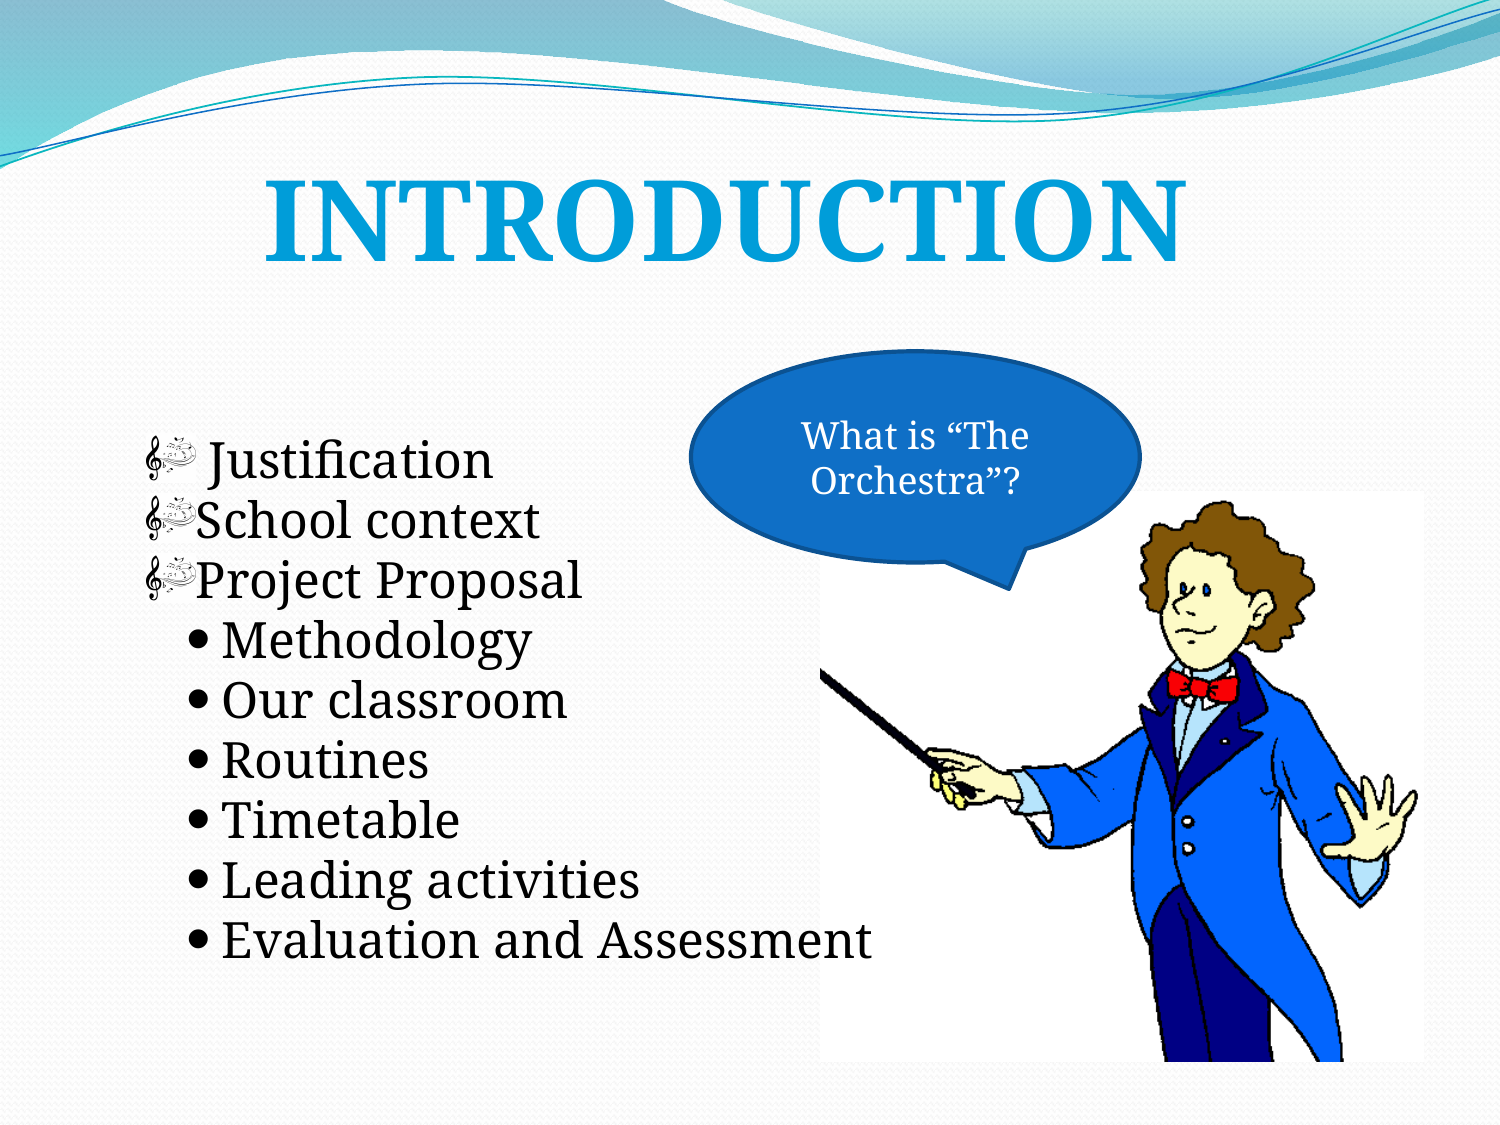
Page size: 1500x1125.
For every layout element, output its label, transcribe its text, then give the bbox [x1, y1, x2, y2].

text_box INTRODUCTION [248, 141, 1205, 292]
text_box Justification School context Project Proposal Methodology Our classroom Routines Timetable Leading activities Evaluation and Assessment [132, 420, 1152, 1096]
picture [146, 493, 196, 543]
text_box What is “The Orchestra”? [702, 349, 1129, 420]
text_box To build the instruments and recognize their places in the orchestra [813, 492, 1152, 1074]
picture [146, 553, 196, 603]
picture [146, 433, 196, 483]
picture [820, 491, 1424, 1063]
